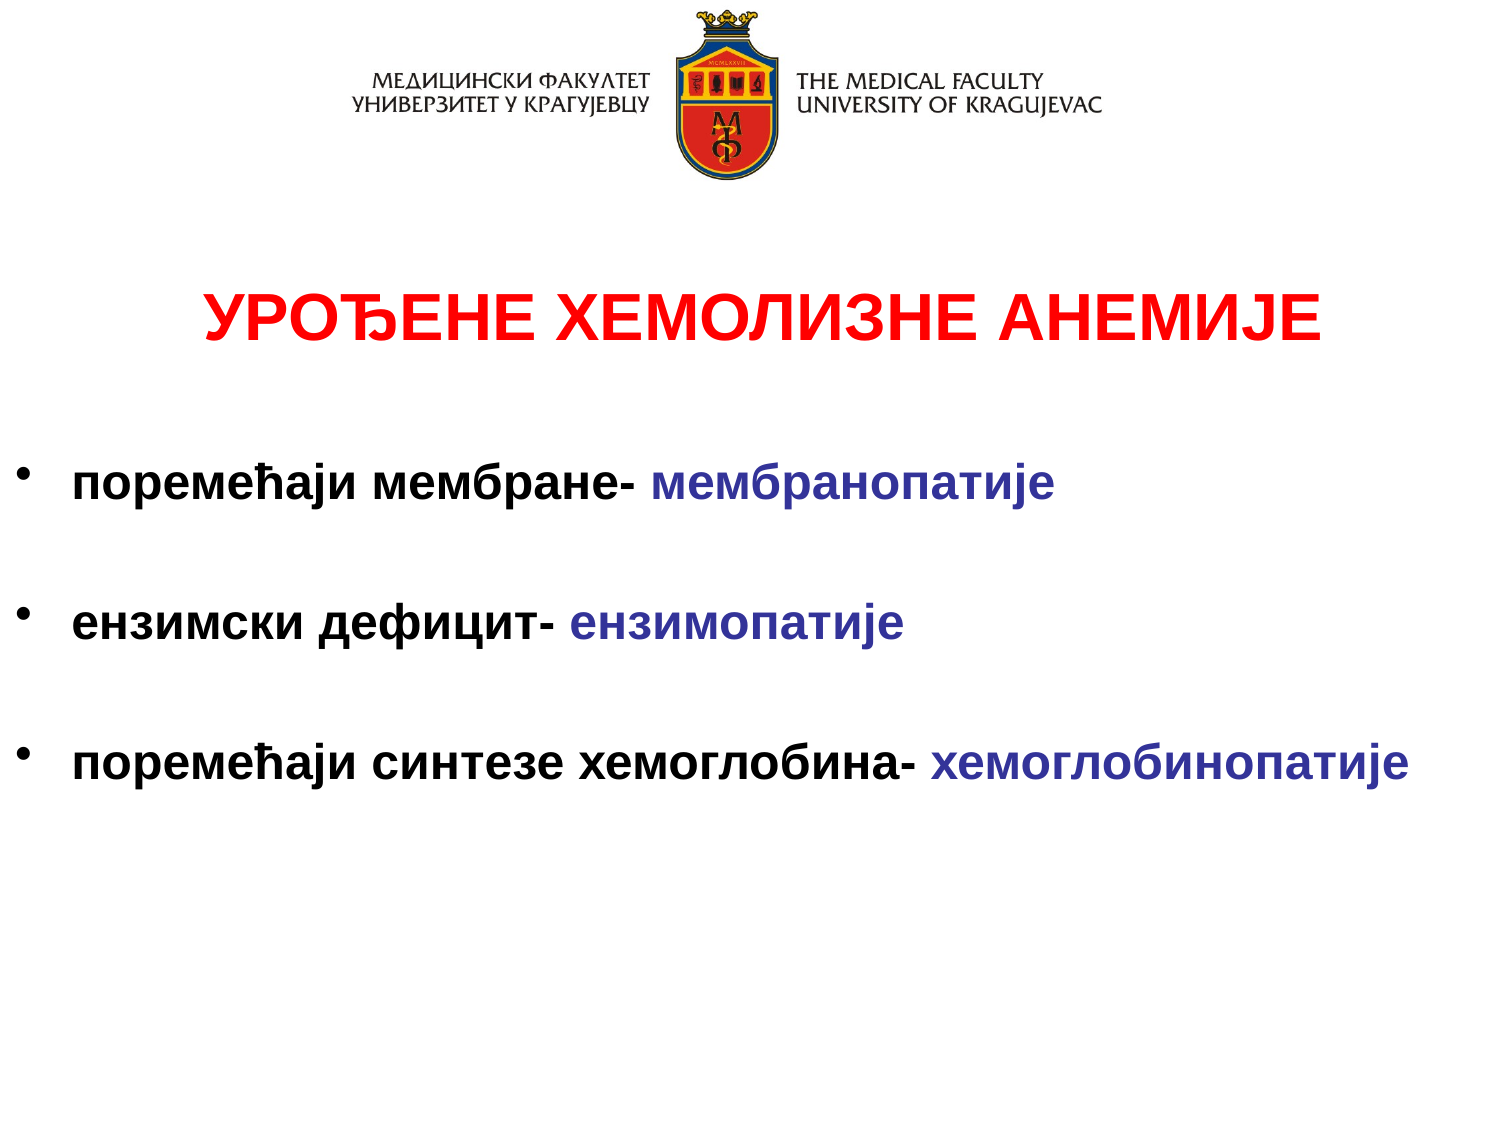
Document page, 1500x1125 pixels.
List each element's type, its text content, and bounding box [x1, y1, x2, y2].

list поремећаји мембране- мембранопатије ензимски дефицит- ензимопатије поремећаји синтезе хемоглобина- хемоглобинопатије [0, 441, 1500, 1030]
title УРОЂЕНЕ ХЕМОЛИЗНЕ АНЕМИЈЕ [88, 219, 1439, 408]
picture [328, 0, 1125, 191]
